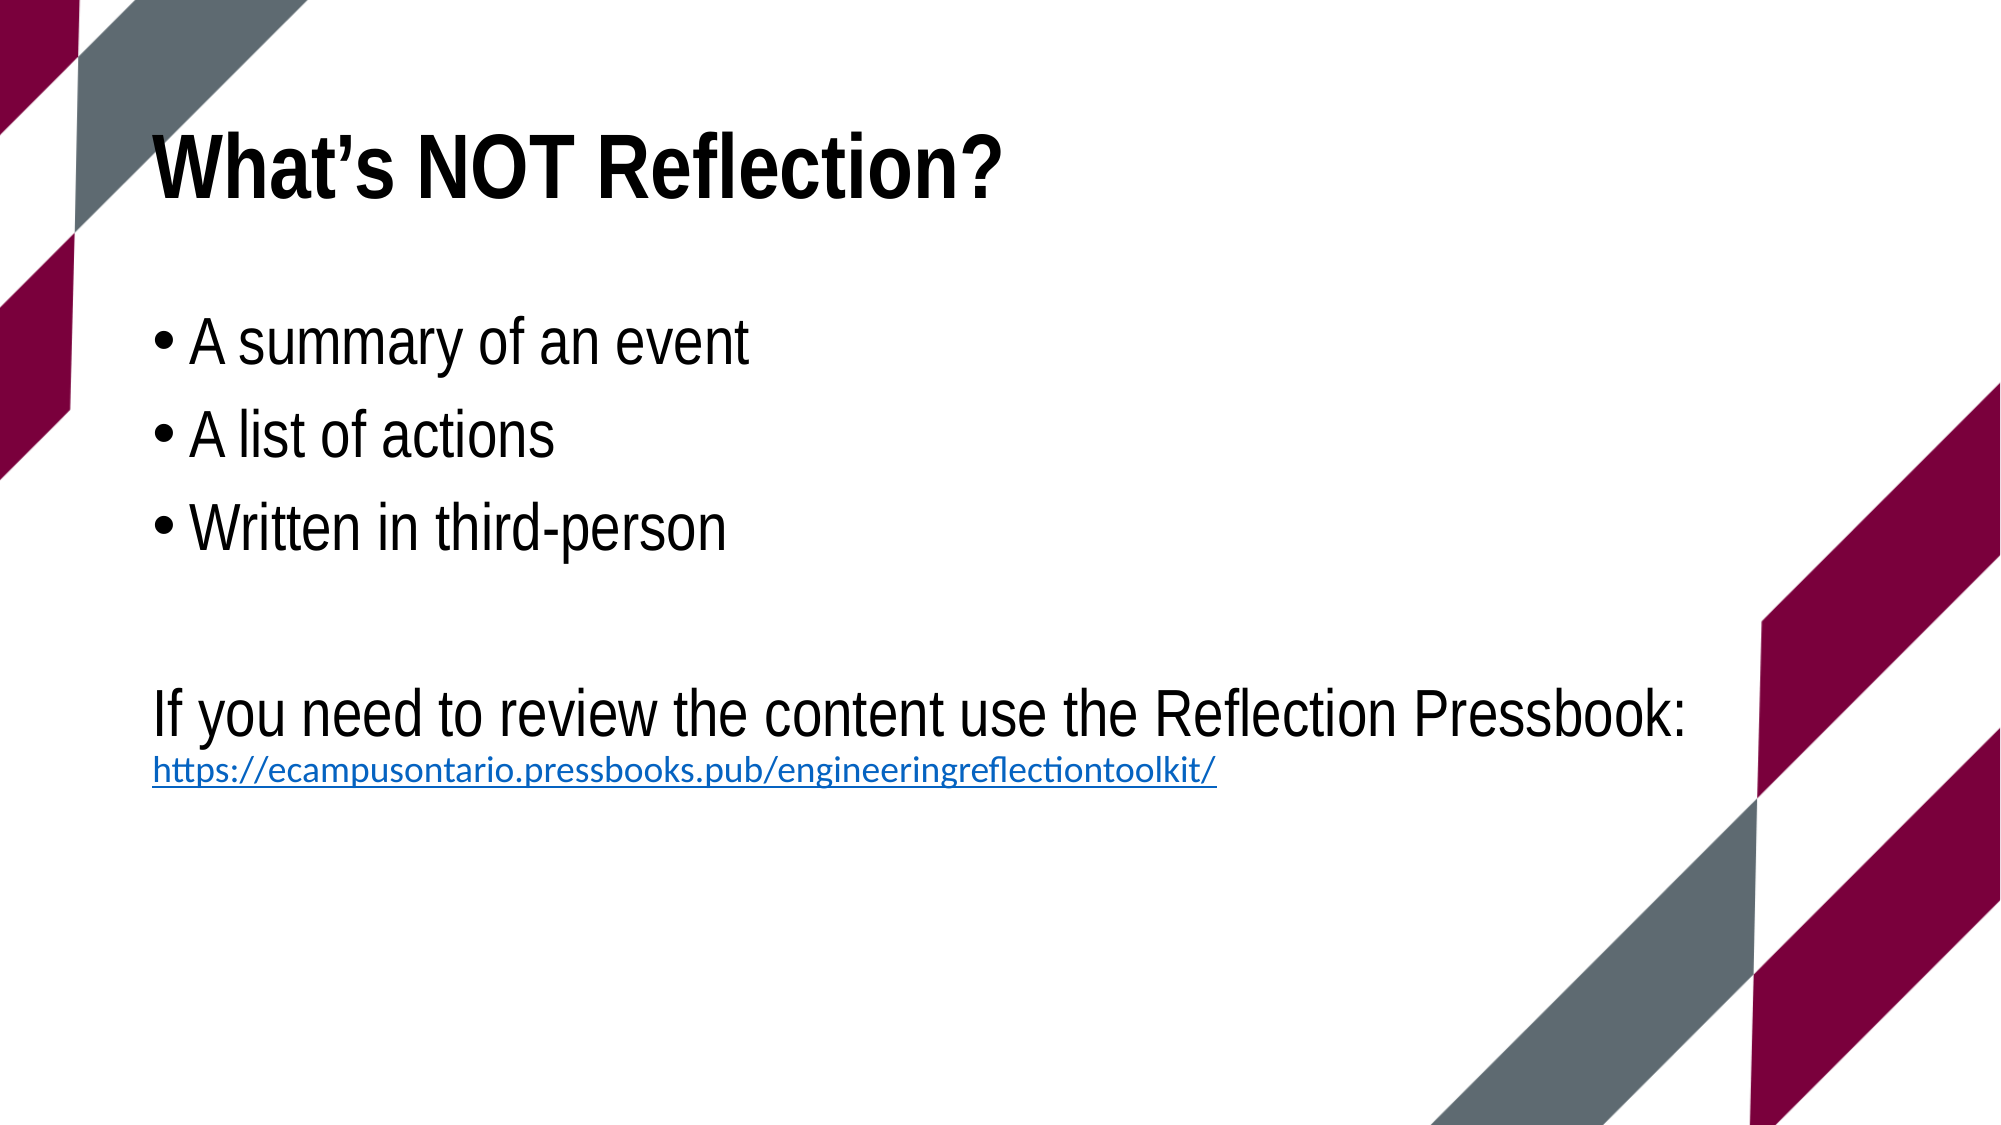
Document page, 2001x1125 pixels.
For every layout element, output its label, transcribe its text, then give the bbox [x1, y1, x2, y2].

title What’s NOT Reflection? [137, 59, 1863, 278]
list A summary of an event A list of actions Written in third-person If you need to review the content use the Reflection Pressbook: https://ecampusontario.pressbooks.pub/engineeringreflectiontoolkit/ [137, 299, 1863, 1014]
picture [0, 0, 2001, 1125]
